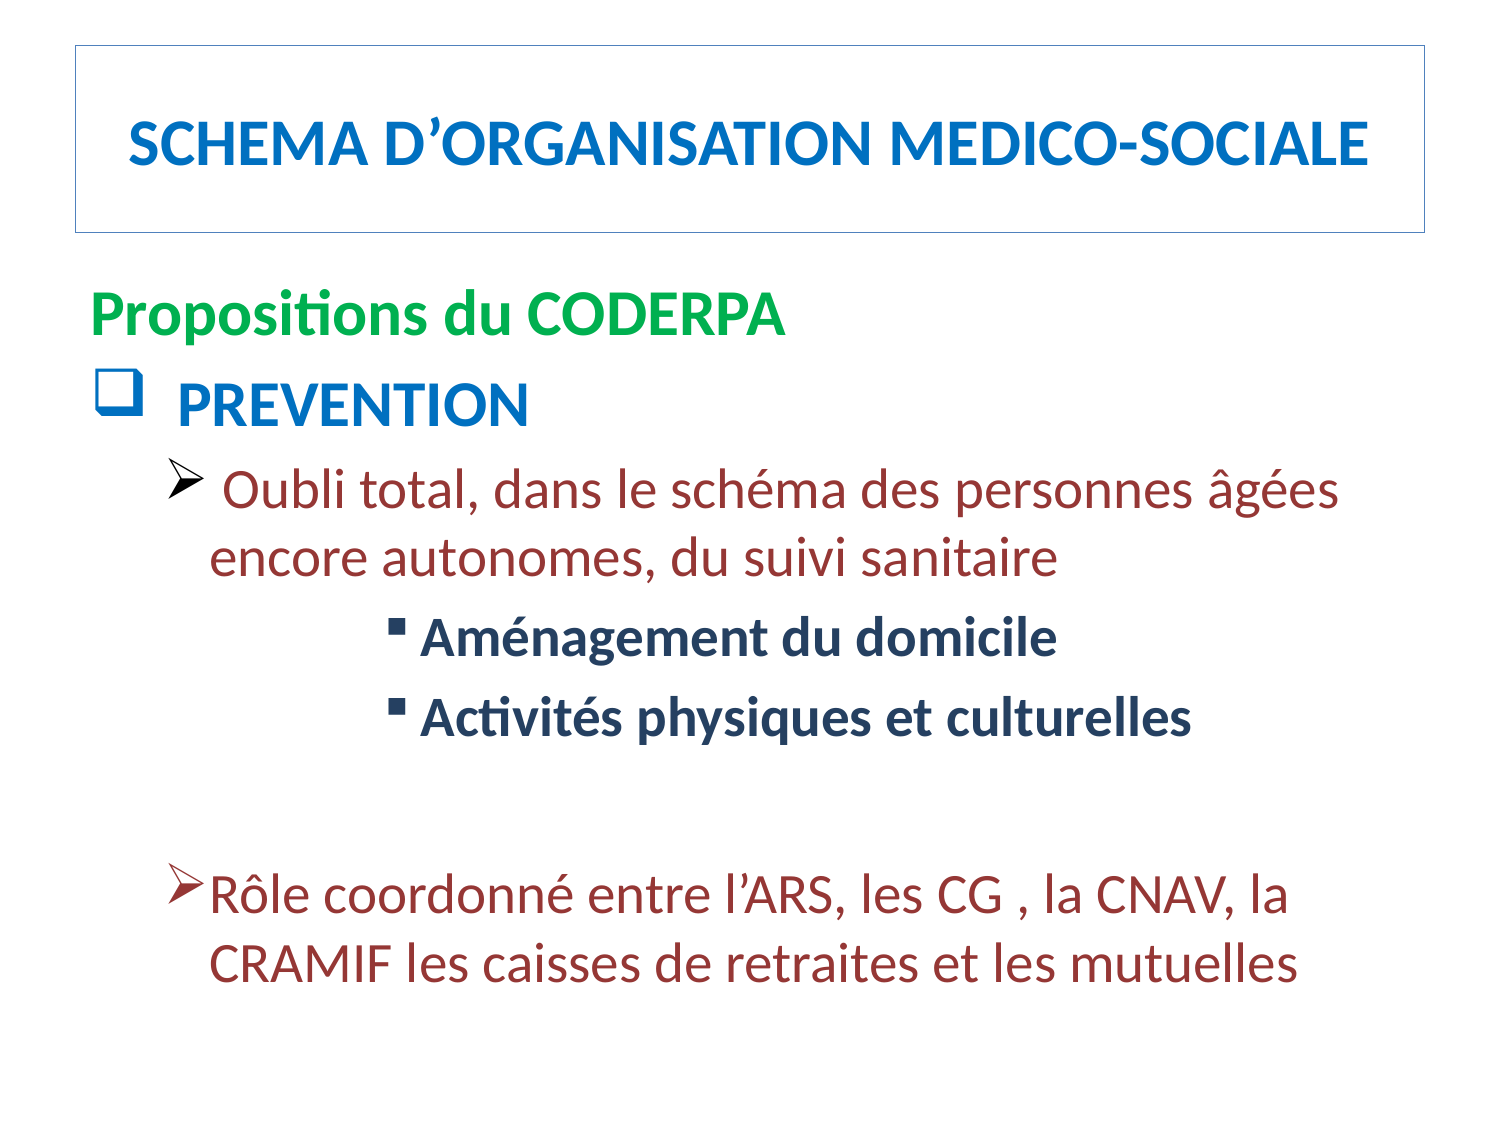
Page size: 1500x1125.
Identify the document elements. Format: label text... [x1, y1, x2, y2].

list Propositions du CODERPA PREVENTION Oubli total, dans le schéma des personnes âgées encore autonomes, du suivi sanitaire Aménagement du domicile Activités physiques et culturelles Rôle coordonné entre l’ARS, les CG , la CNAV, la CRAMIF les caisses de retraites et les mutuelles [75, 262, 1425, 1005]
title SCHEMA D’ORGANISATION MEDICO-SOCIALE [75, 45, 1425, 233]
